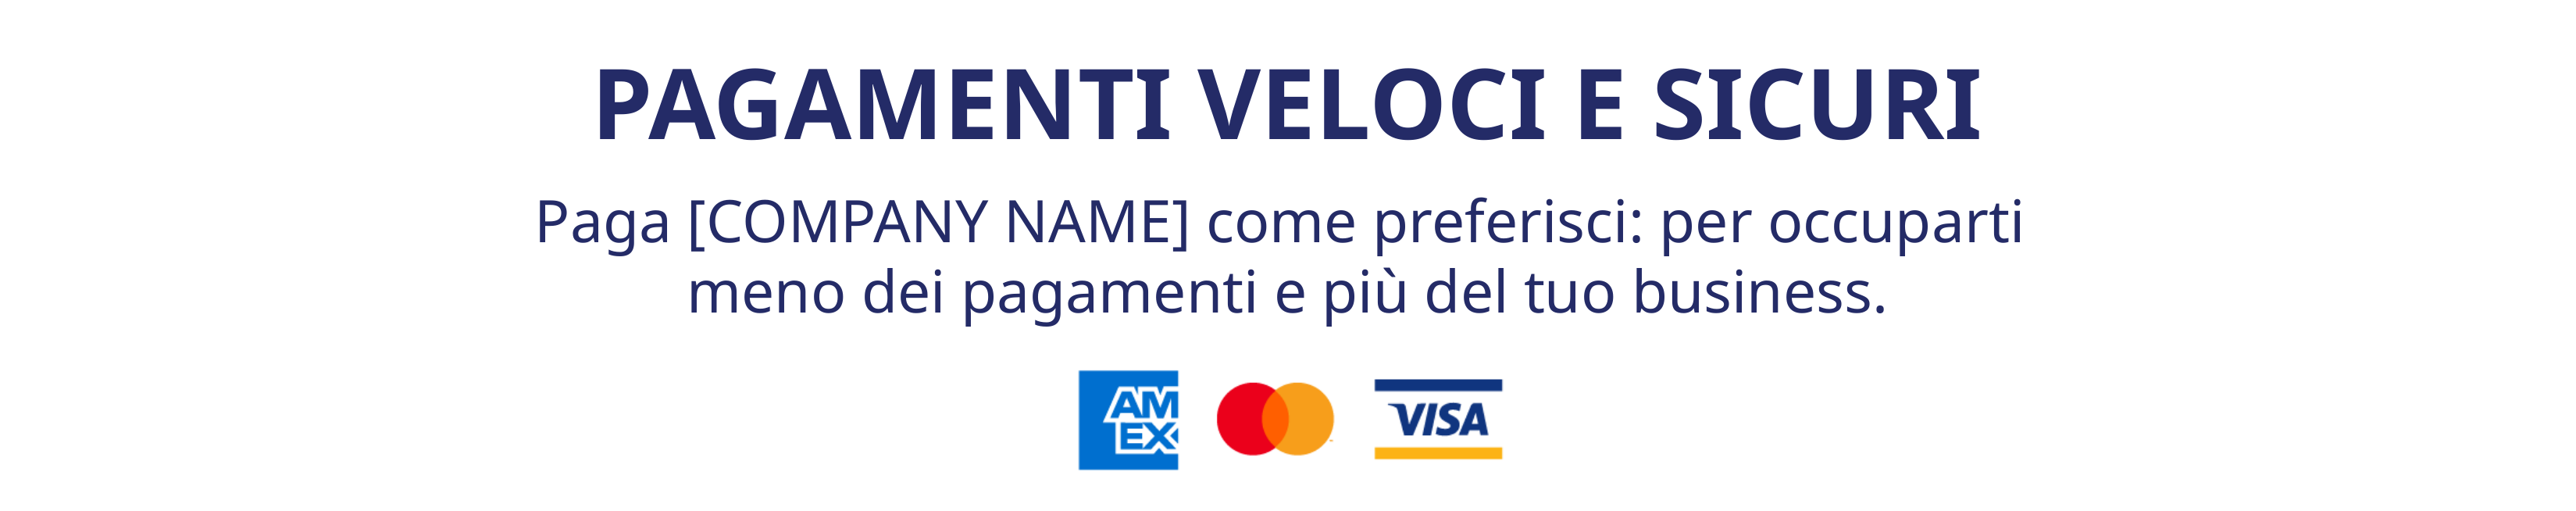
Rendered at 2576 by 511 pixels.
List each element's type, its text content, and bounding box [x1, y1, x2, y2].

text_box PAGAMENTI VELOCI E SICURI [0, 36, 2576, 166]
picture [1037, 333, 1539, 509]
text_box Paga [COMPANY NAME] come preferisci: per occuparti meno dei pagamenti e più del tuo business. [102, 178, 2474, 331]
